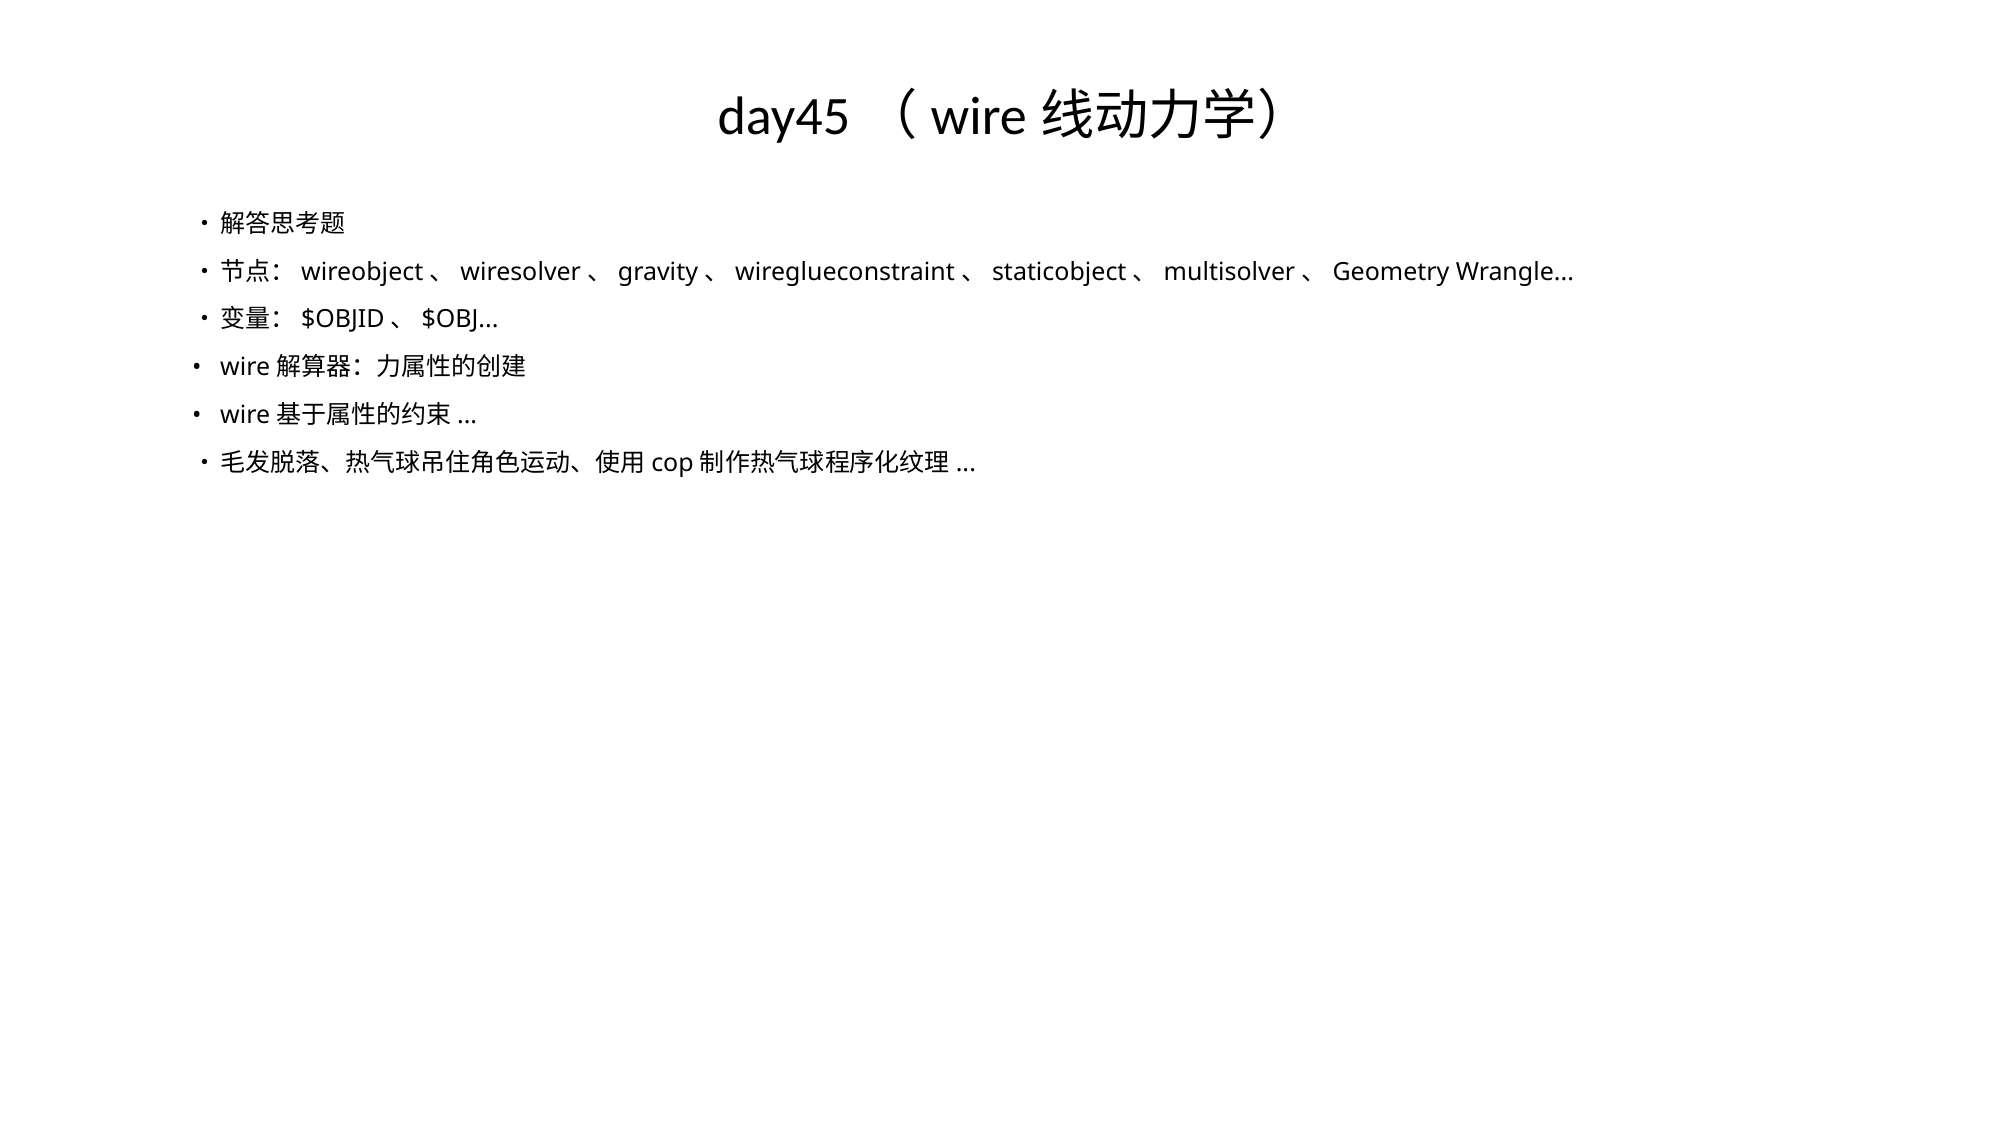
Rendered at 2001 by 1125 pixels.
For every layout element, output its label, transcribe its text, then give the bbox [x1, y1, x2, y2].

title day45（wire线动力学） [543, 41, 1486, 154]
subtitle • 解答思考题 • 节点：wireobject、wiresolver、gravity、wireglueconstraint、staticobject、multisolver、Geometry Wrangle... • 变量：$OBJID、$OBJ... • wire解算器：力属性的创建 • wire基于属性的约束... • 毛发脱落、热气球吊住角色运动、使用cop制作热气球程序化纹理... [176, 203, 1815, 903]
